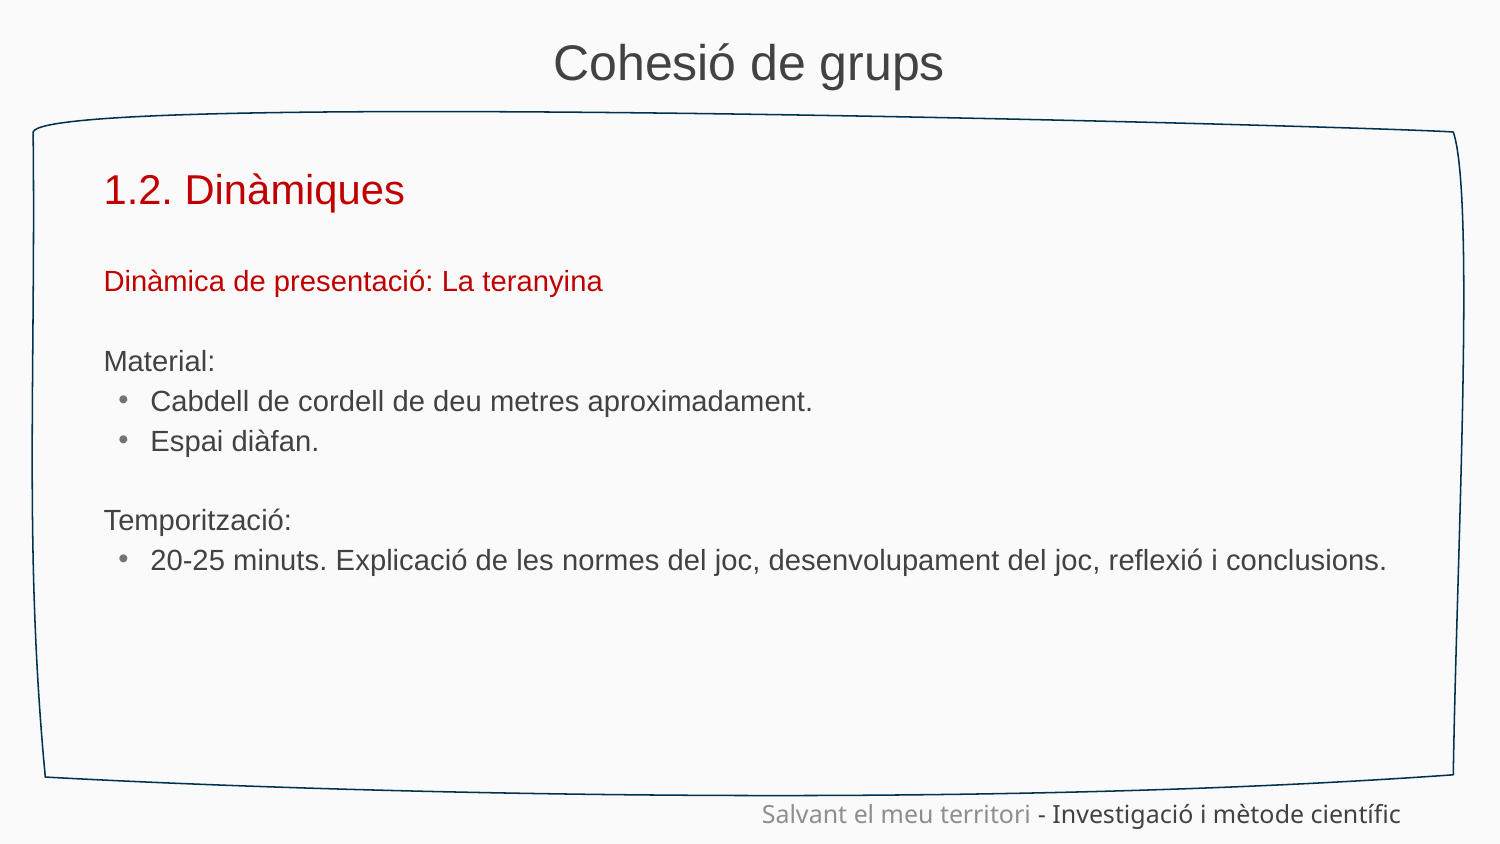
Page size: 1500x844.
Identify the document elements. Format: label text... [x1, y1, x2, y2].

text_box [32, 111, 1464, 790]
text_box Salvant el meu territori - Investigació i mètode científic [88, 790, 1417, 844]
text_box 1.2. Dinàmiques [88, 147, 1417, 234]
list Dinàmica de presentació: La teranyina Material: Cabdell de cordell de deu metres aproximadament. Espai diàfan. Temporització: 20-25 minuts. Explicació de les normes del joc, desenvolupament del joc, reflexió i conclusions. [88, 242, 1417, 747]
title Cohesió de grups [0, 20, 1499, 106]
